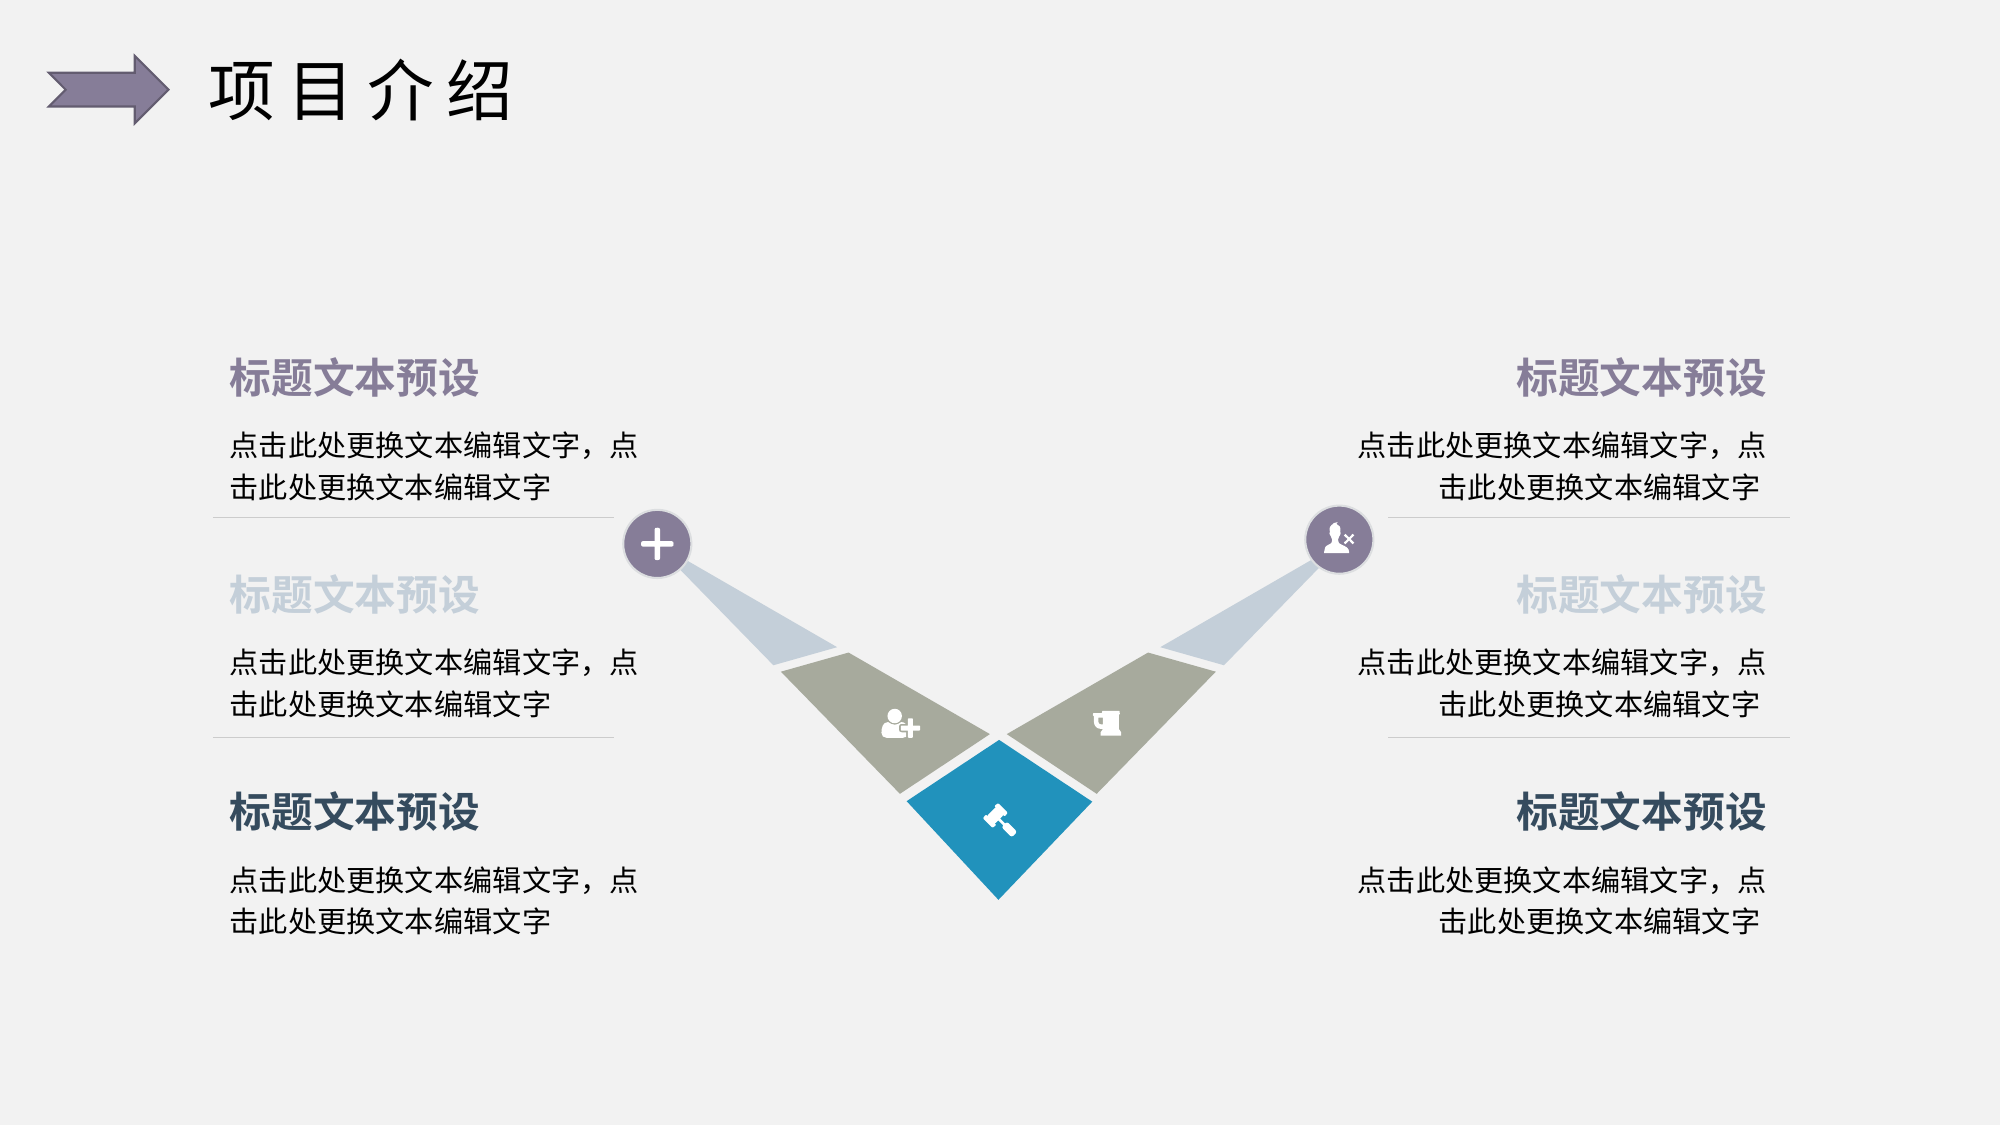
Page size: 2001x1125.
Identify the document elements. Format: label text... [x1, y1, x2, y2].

text_box 项目介绍 [193, 41, 789, 137]
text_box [212, 351, 1790, 939]
text_box [46, 53, 170, 126]
